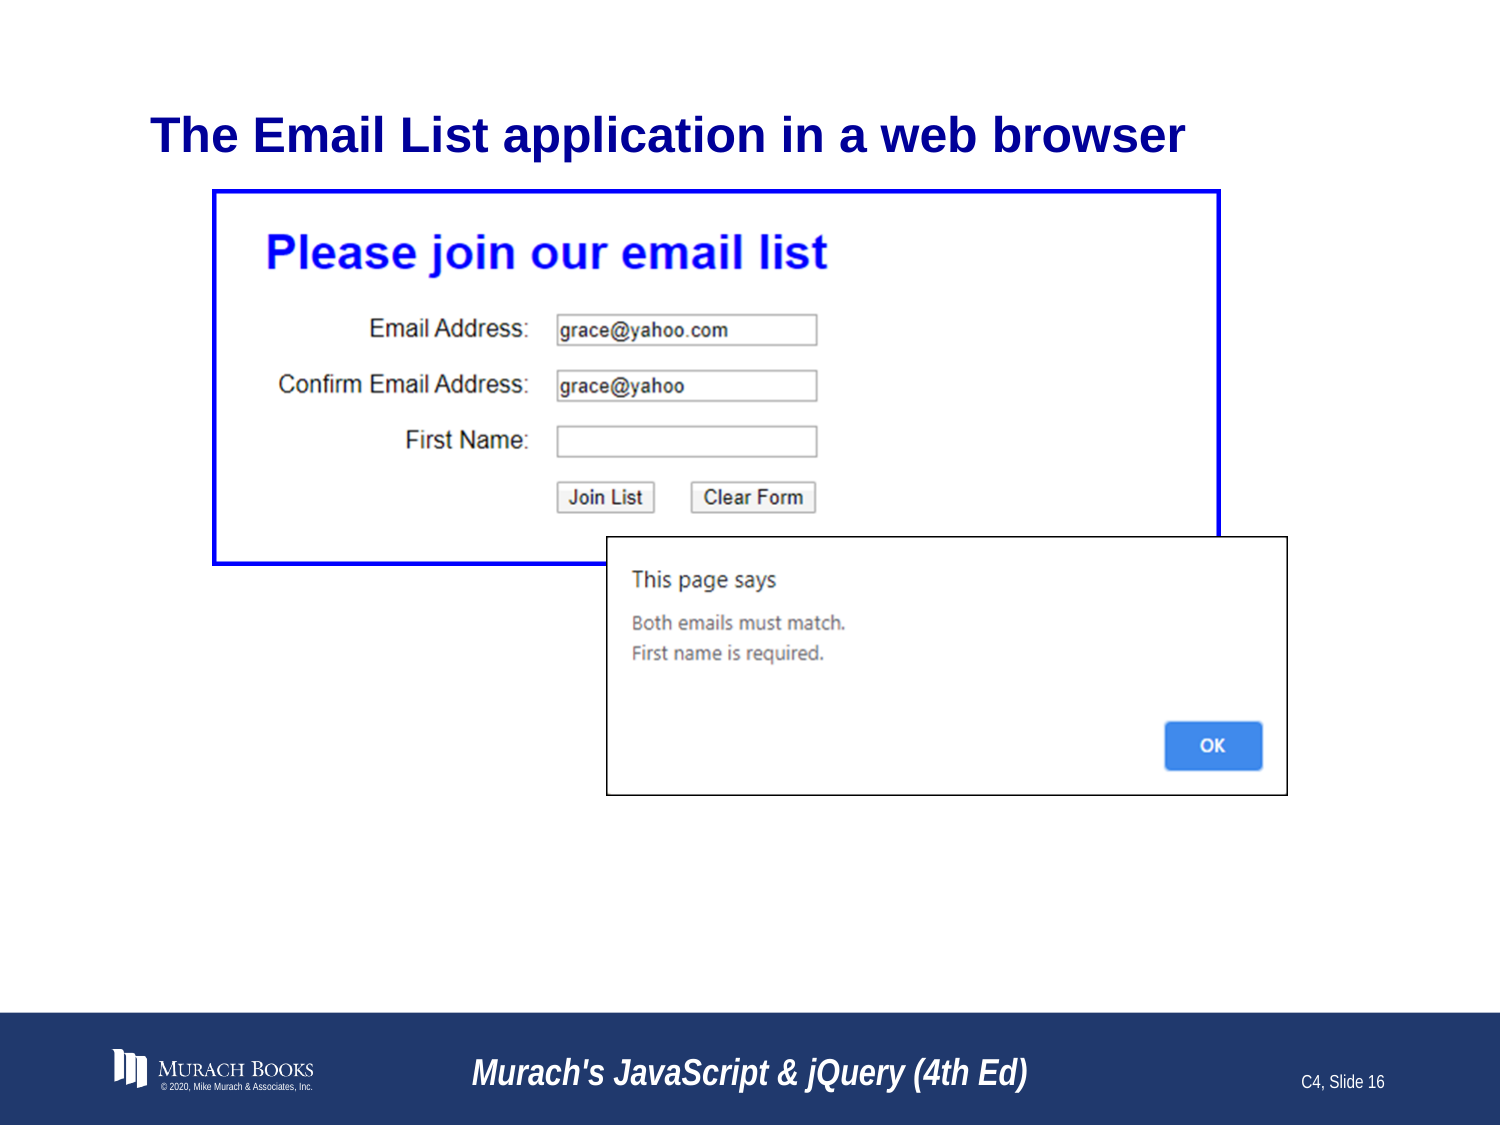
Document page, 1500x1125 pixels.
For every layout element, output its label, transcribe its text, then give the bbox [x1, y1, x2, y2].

title The Email List application in a web browser [150, 102, 1350, 164]
slide_number Murach's JavaScript & jQuery (4th Ed) [463, 1025, 1050, 1100]
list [606, 536, 1288, 796]
slide_number C4, Slide 16 [1087, 1025, 1400, 1100]
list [212, 189, 1221, 567]
footer © 2020, Mike Murach & Associates, Inc. [12, 1025, 463, 1100]
